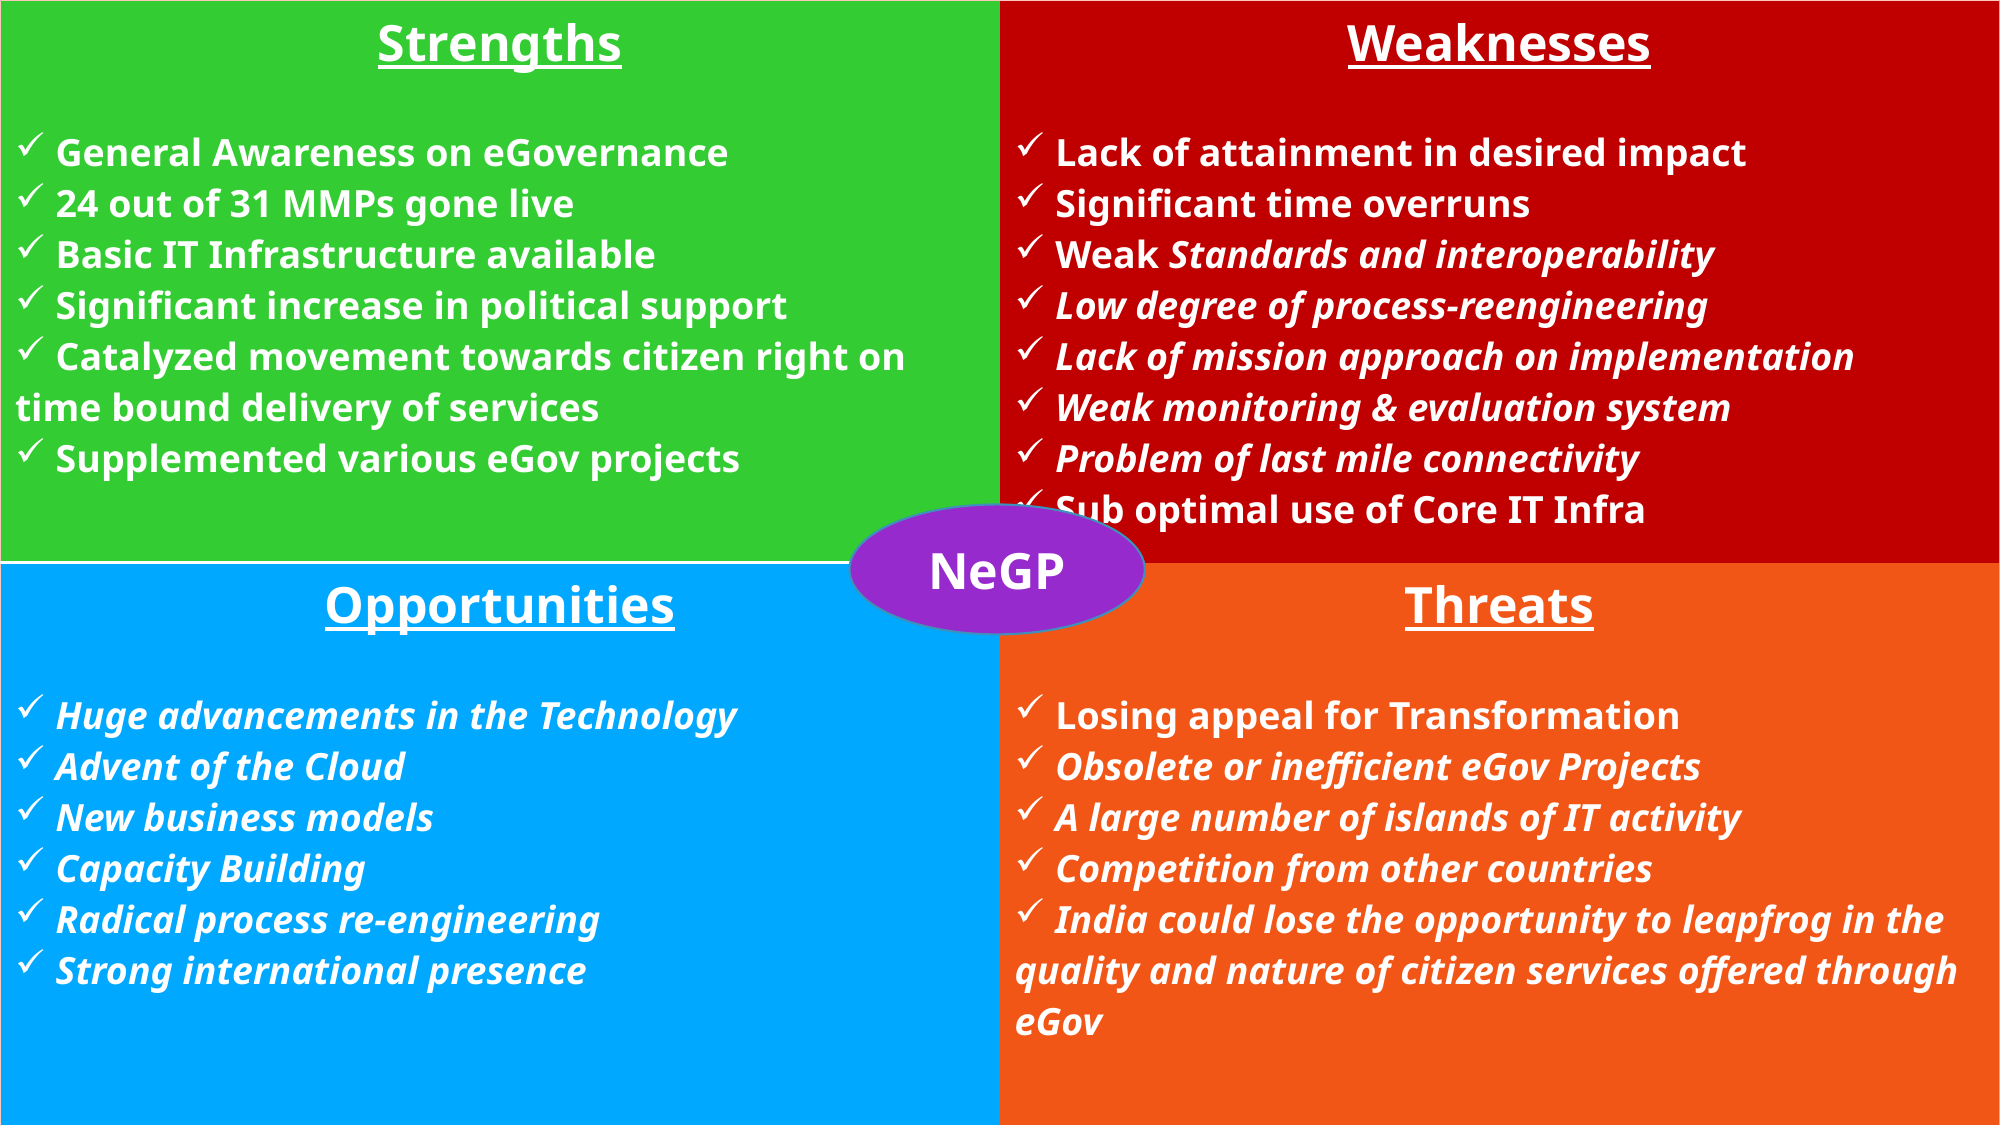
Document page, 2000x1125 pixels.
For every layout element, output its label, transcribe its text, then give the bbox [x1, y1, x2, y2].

table_cell Opportunities Huge advancements in the Technology Advent of the Cloud New business models Capacity Building Radical process re-engineering Strong international presence [1, 564, 1000, 1125]
table_header Strengths General Awareness on eGovernance 24 out of 31 MMPs gone live Basic IT Infrastructure available Significant increase in political support Catalyzed movement towards citizen right on time bound delivery of services Supplemented various eGov projects [1, 1, 1000, 561]
table_cell Threats Losing appeal for Transformation Obsolete or inefficient eGov Projects A large number of islands of IT activity Competition from other countries India could lose the opportunity to leapfrog in the quality and nature of citizen services offered through eGov [1000, 563, 1999, 1125]
table_header Weaknesses Lack of attainment in desired impact Significant time overruns Weak Standards and interoperability Low degree of process-reengineering Lack of mission approach on implementation Weak monitoring & evaluation system Problem of last mile connectivity Sub optimal use of Core IT Infra [1000, 1, 1999, 563]
text_box NeGP [848, 503, 1146, 636]
